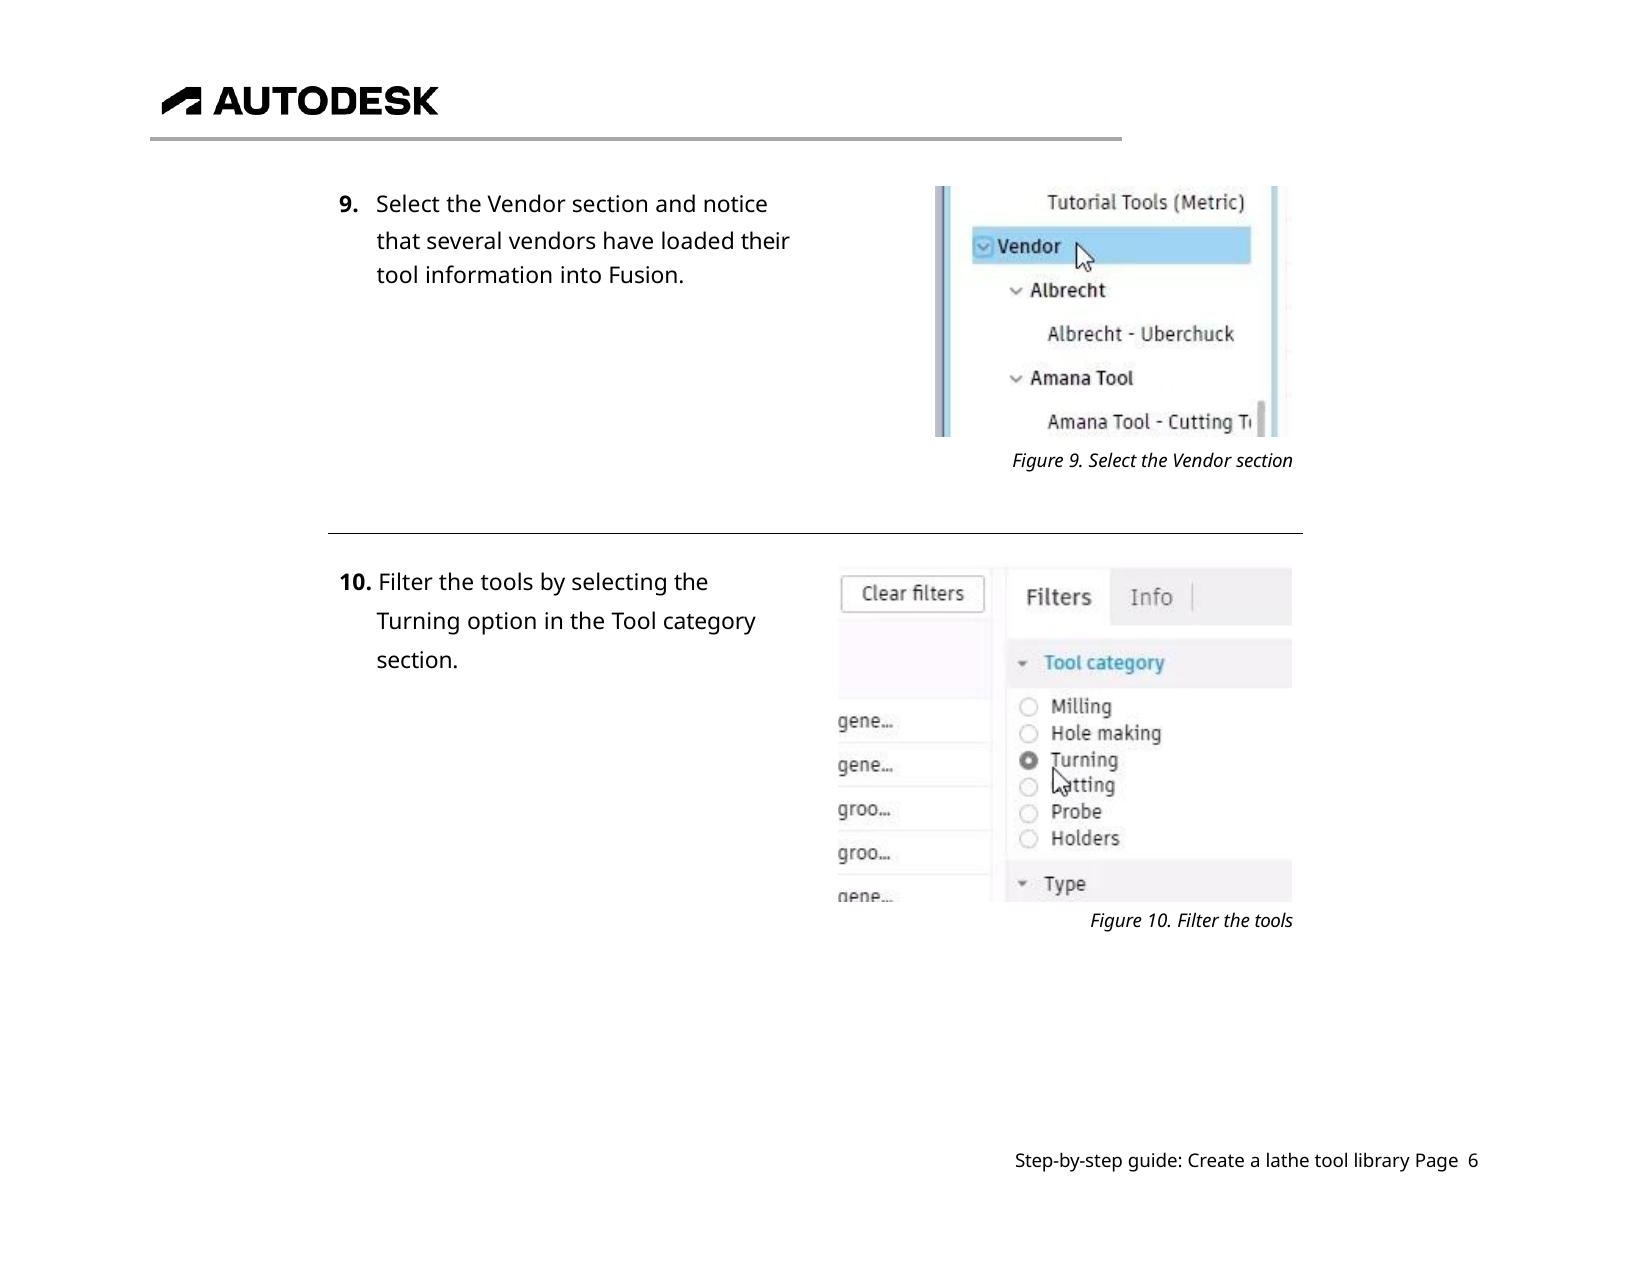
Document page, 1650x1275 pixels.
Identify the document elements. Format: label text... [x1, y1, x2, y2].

table_cell 10. Filter the tools by selecting the Turning option in the Tool category section. [328, 534, 816, 947]
table_header Figure 9. Select the Vendor section [816, 187, 1303, 533]
table_cell Figure 10. Filter the tools [816, 534, 1303, 947]
picture [838, 563, 1292, 902]
slide_number Step-by-step guide: Create a lathe tool library Page 10 [1013, 1145, 1509, 1275]
picture [935, 186, 1292, 437]
table_header 9. Select the Vendor section and notice that several vendors have loaded their tool information into Fusion. [328, 187, 816, 533]
picture [161, 86, 439, 115]
